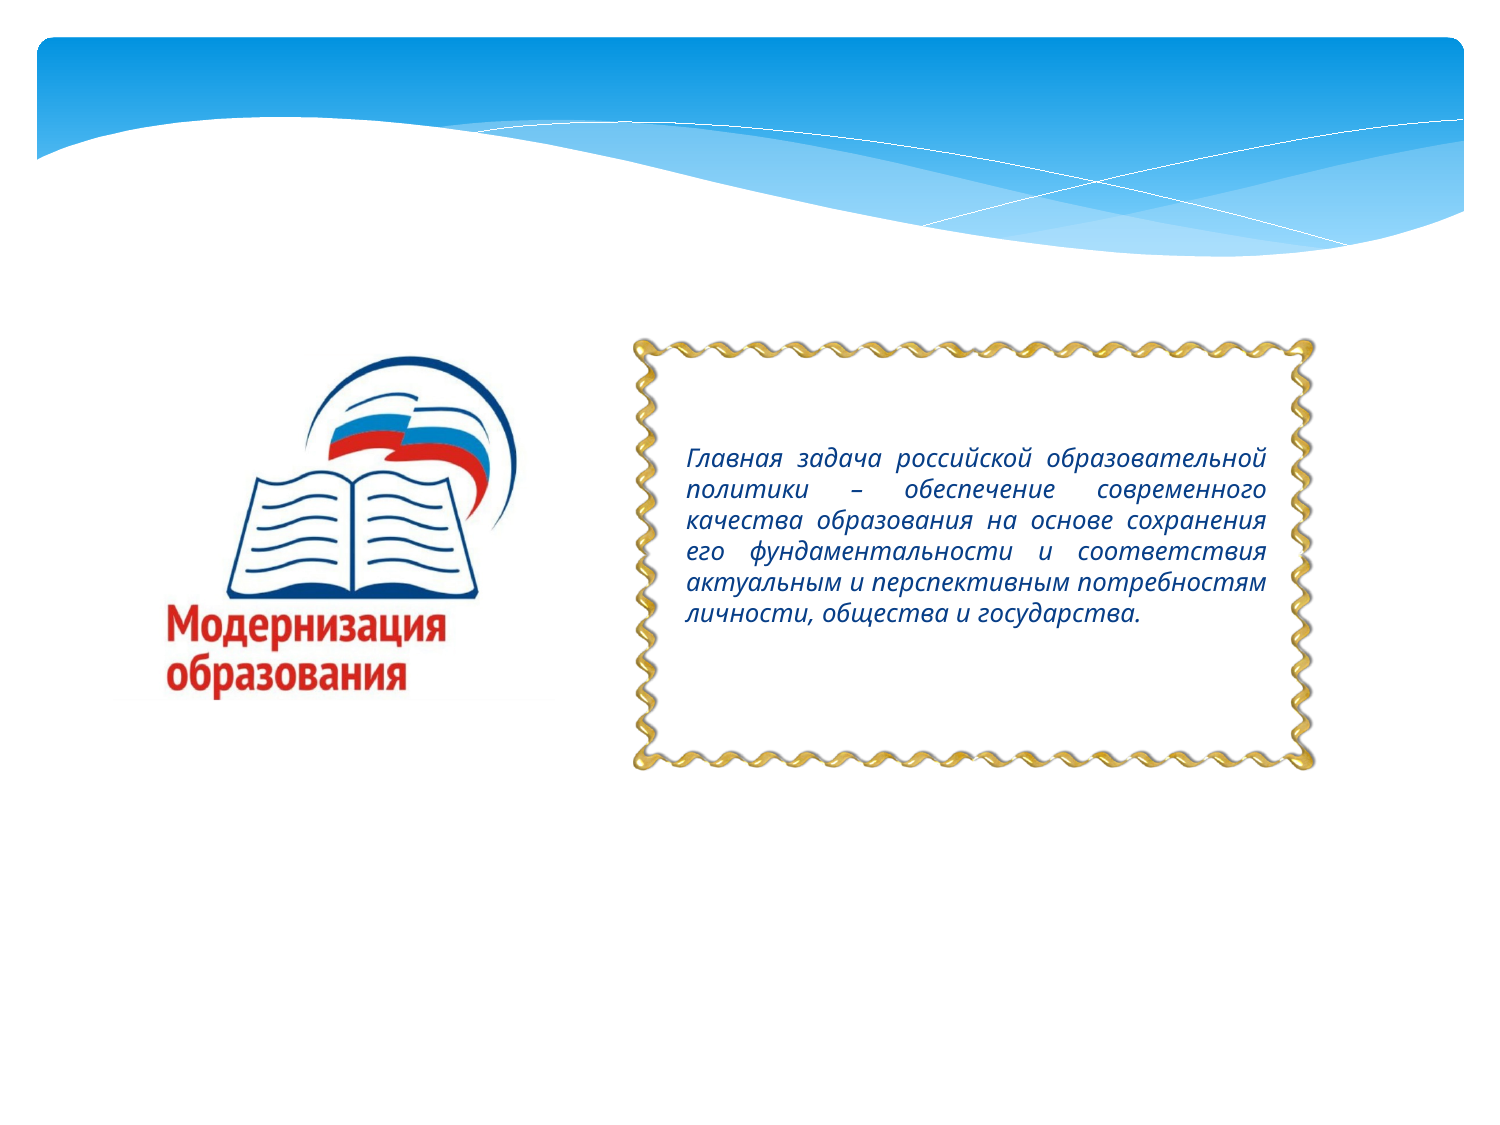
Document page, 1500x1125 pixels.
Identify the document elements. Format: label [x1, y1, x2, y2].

picture [93, 324, 1397, 785]
